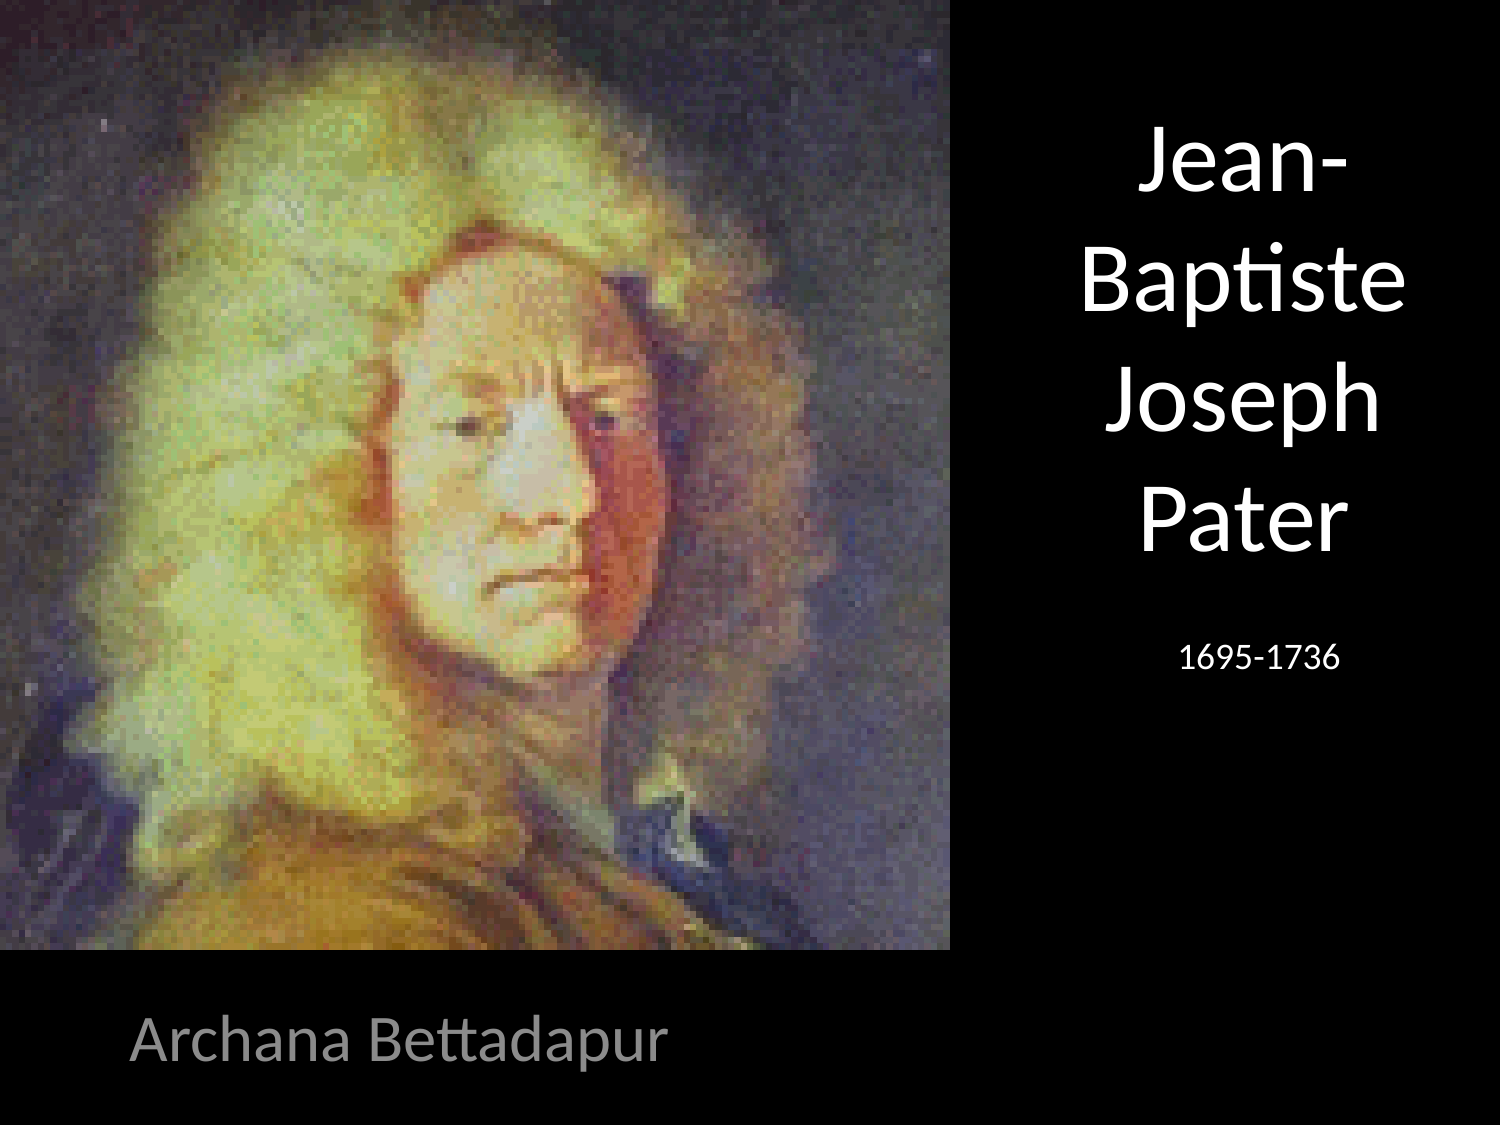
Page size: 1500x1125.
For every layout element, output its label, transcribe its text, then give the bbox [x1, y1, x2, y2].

text_box 1695-1736 [1162, 624, 1375, 685]
subtitle Archana Bettadapur [0, 987, 800, 1125]
picture [0, 0, 951, 951]
title Jean-Baptiste Joseph Pater [1025, 0, 1463, 663]
